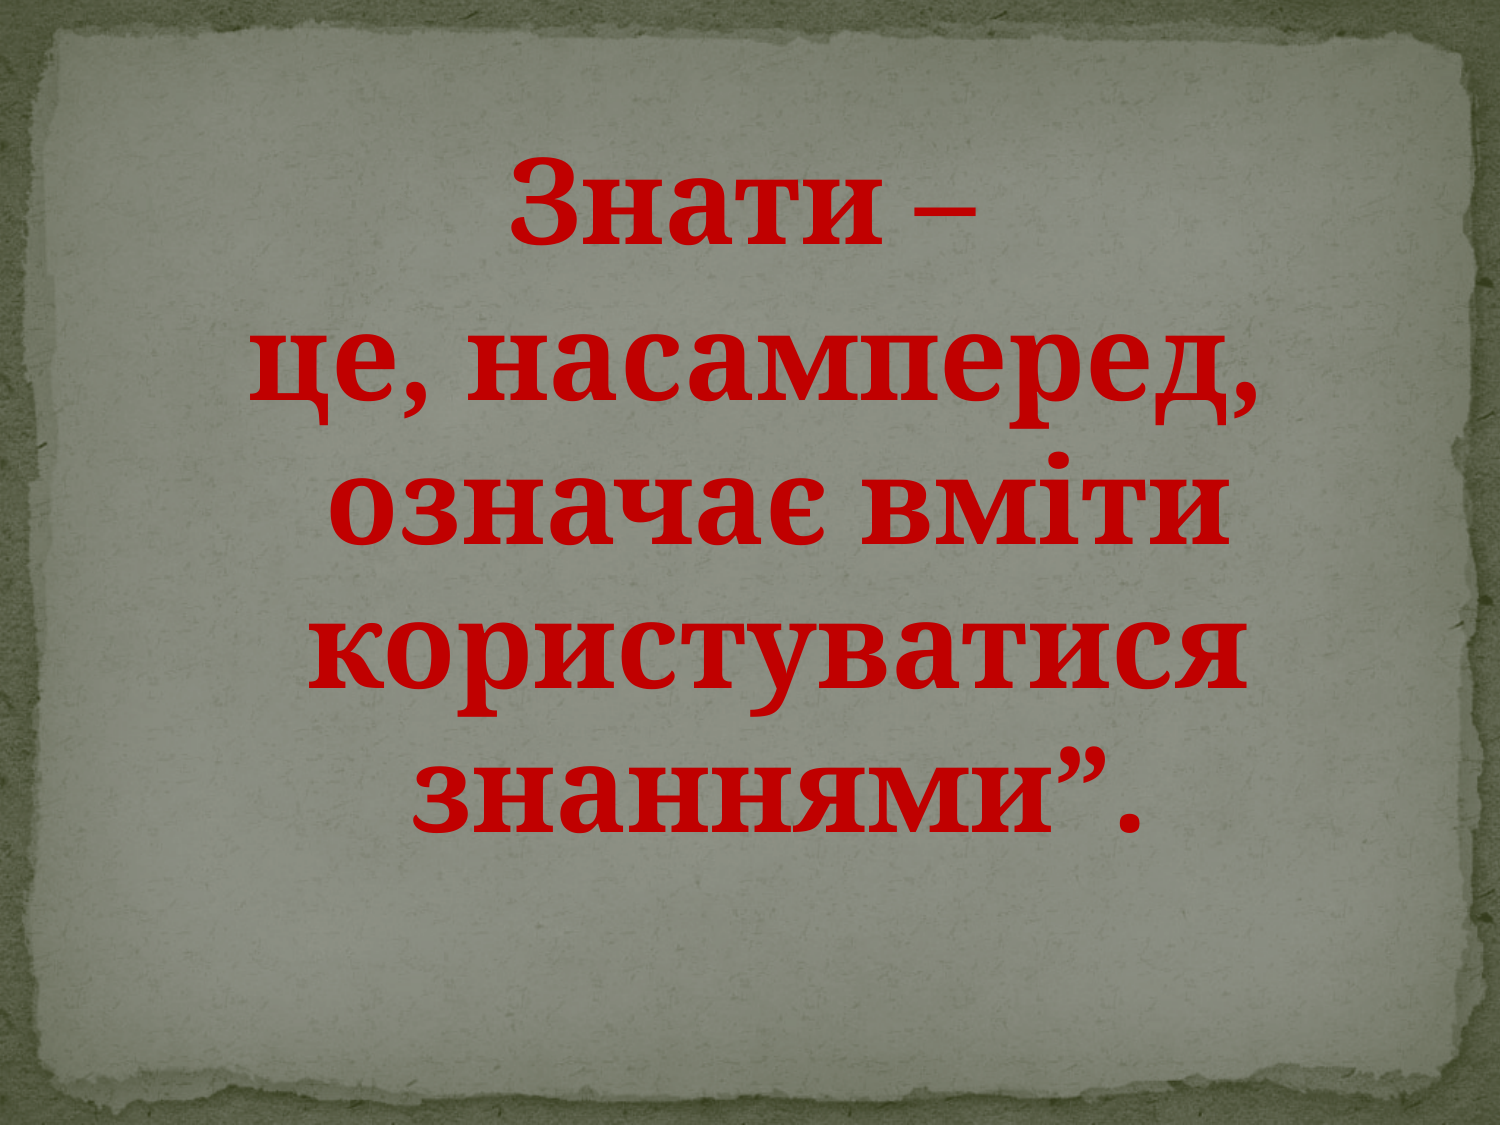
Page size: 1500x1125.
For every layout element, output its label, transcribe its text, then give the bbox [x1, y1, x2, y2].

list Знати – це, насамперед, означає вміти користуватися знаннями”. [82, 117, 1432, 868]
